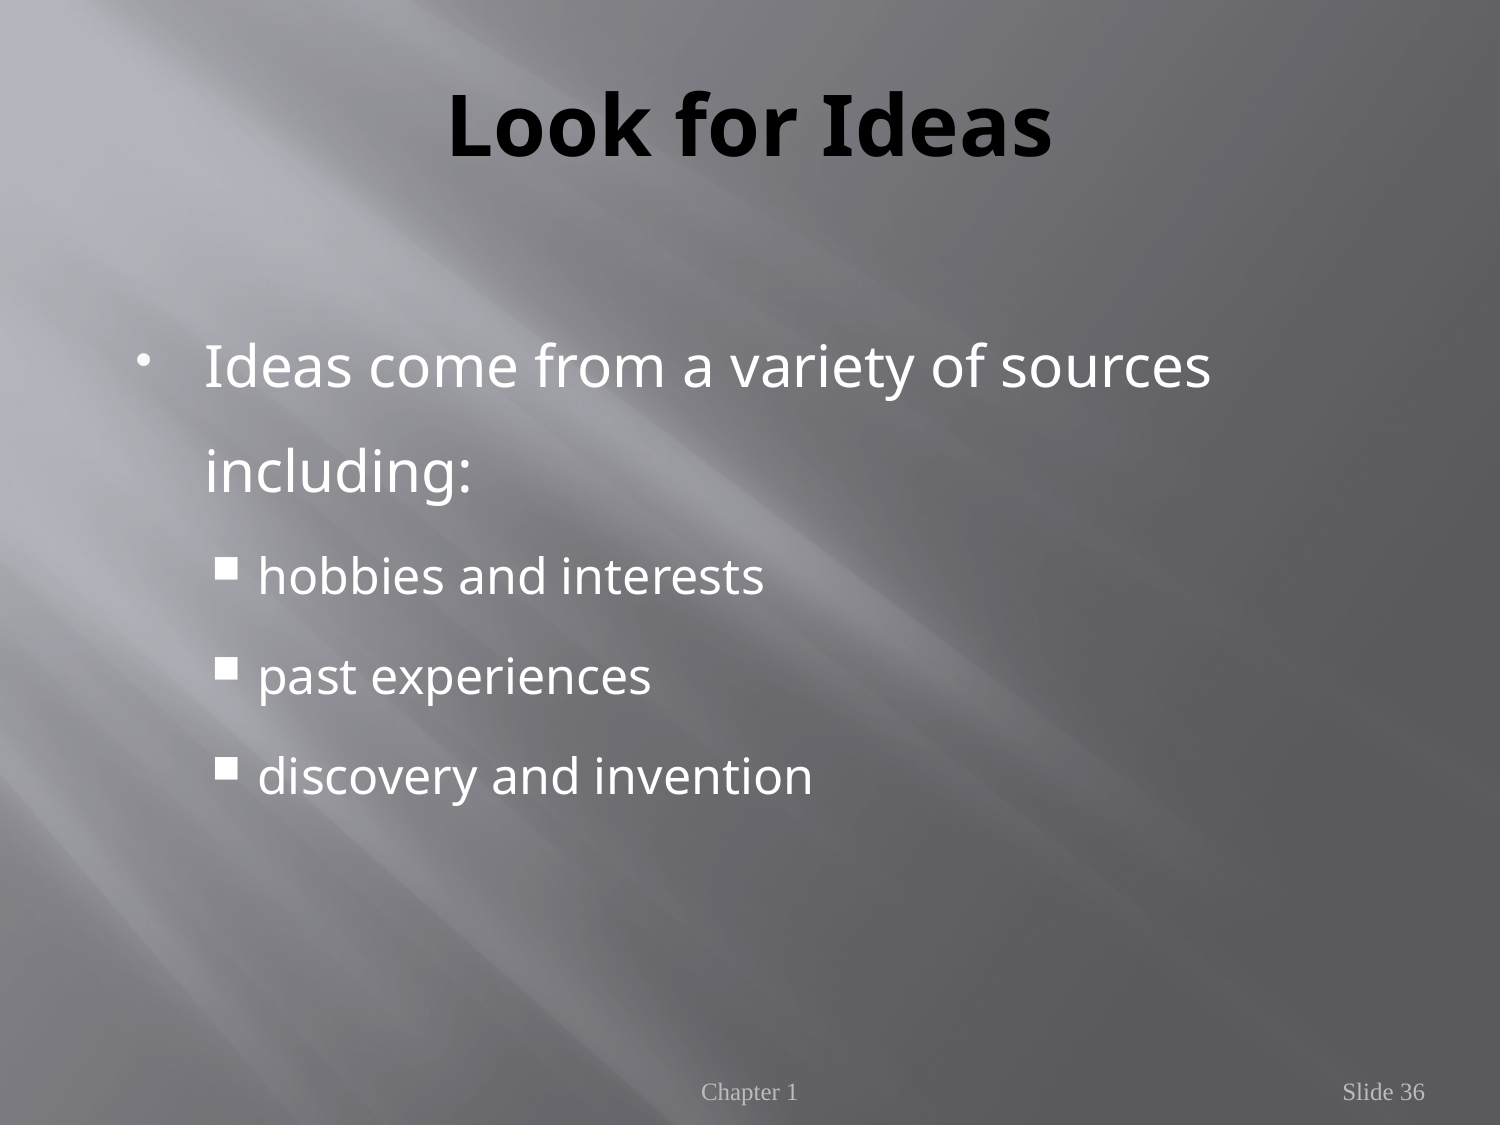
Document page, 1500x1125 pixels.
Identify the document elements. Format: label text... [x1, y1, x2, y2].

title Look for Ideas [75, 45, 1425, 200]
footer Chapter 1 [512, 1052, 988, 1113]
list Ideas come from a variety of sources including: hobbies and interests past experiences discovery and invention [99, 287, 1438, 1038]
text_box [137, 312, 1425, 488]
slide_number Slide 36 [1299, 1052, 1425, 1113]
